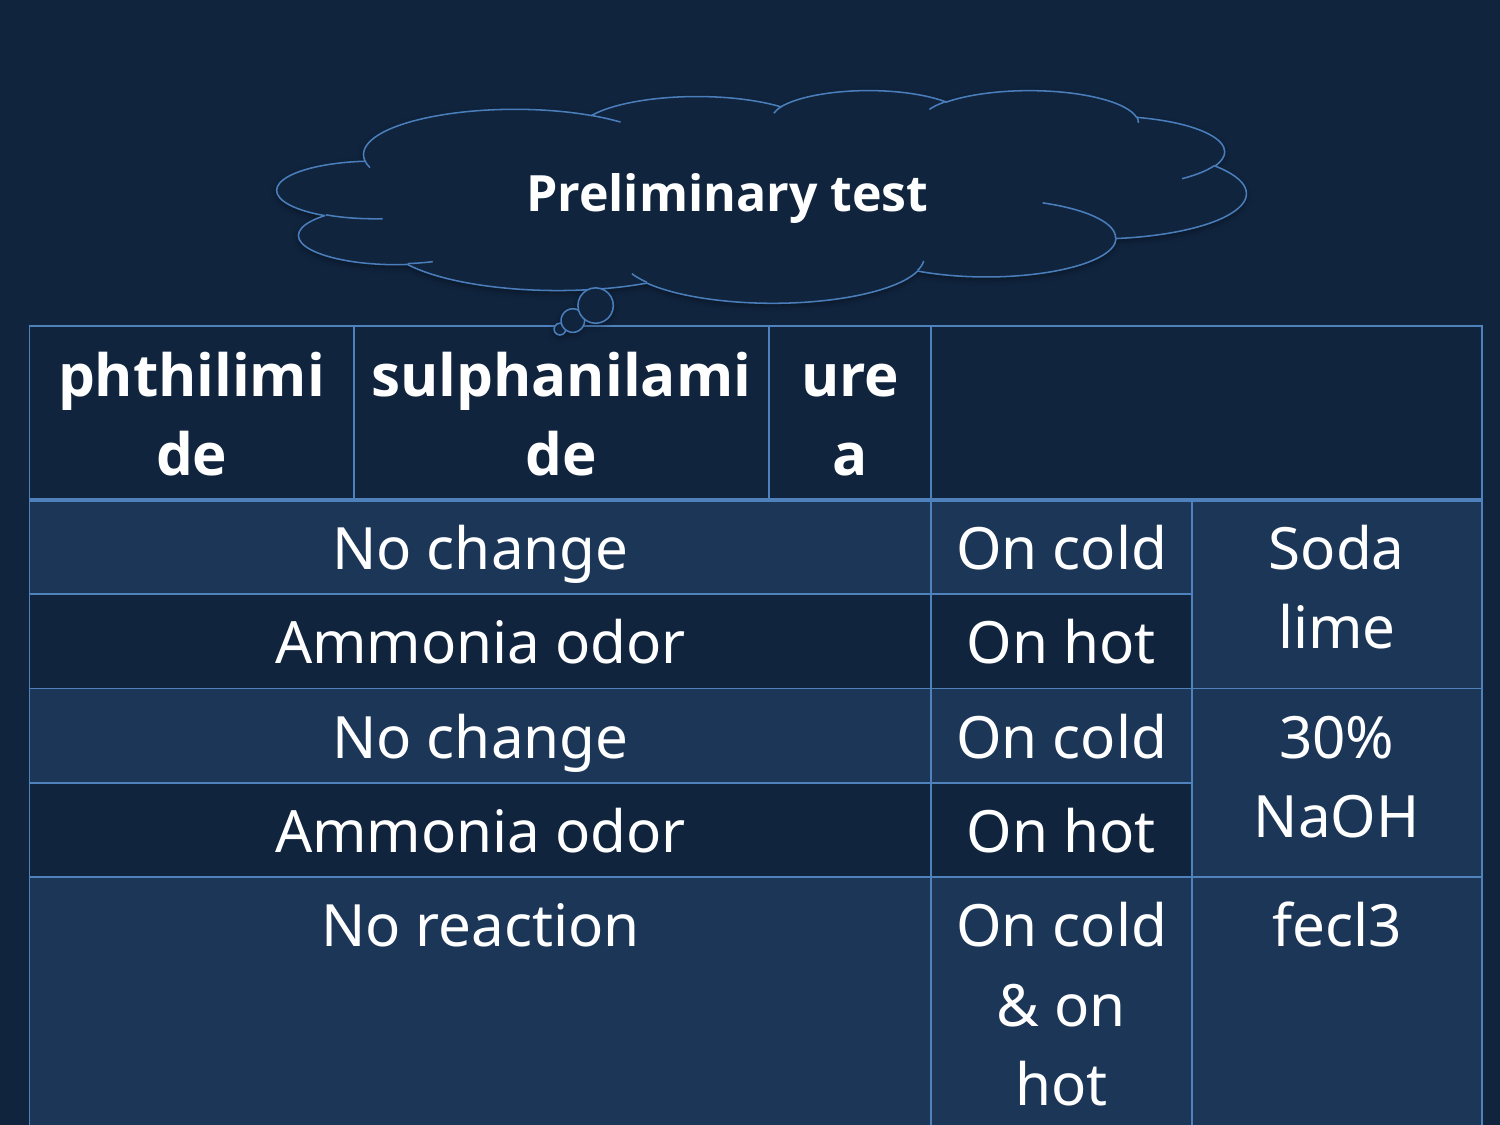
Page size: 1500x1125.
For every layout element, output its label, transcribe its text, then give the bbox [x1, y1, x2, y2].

table_cell Ammonia odor [30, 784, 930, 876]
table_cell On cold [932, 502, 1191, 593]
table_cell No reaction [30, 878, 930, 1125]
table_cell Soda lime [1193, 502, 1481, 688]
text_box Preliminary test [275, 89, 1248, 336]
table_cell Ammonia odor [30, 595, 930, 688]
table_cell On cold [932, 689, 1191, 782]
table_cell No change [30, 502, 930, 593]
table_cell On cold & on hot [932, 878, 1191, 1125]
table_cell On hot [932, 784, 1191, 876]
table_cell On hot [932, 595, 1191, 688]
table_cell No change [30, 689, 930, 782]
table_cell 30% NaOH [1193, 689, 1481, 876]
table_header phthilimide [30, 327, 353, 498]
table_cell fecl3 [1193, 878, 1481, 1125]
table_header urea [770, 327, 930, 498]
table_header [932, 327, 1481, 498]
table_header sulphanilamide [355, 327, 768, 498]
